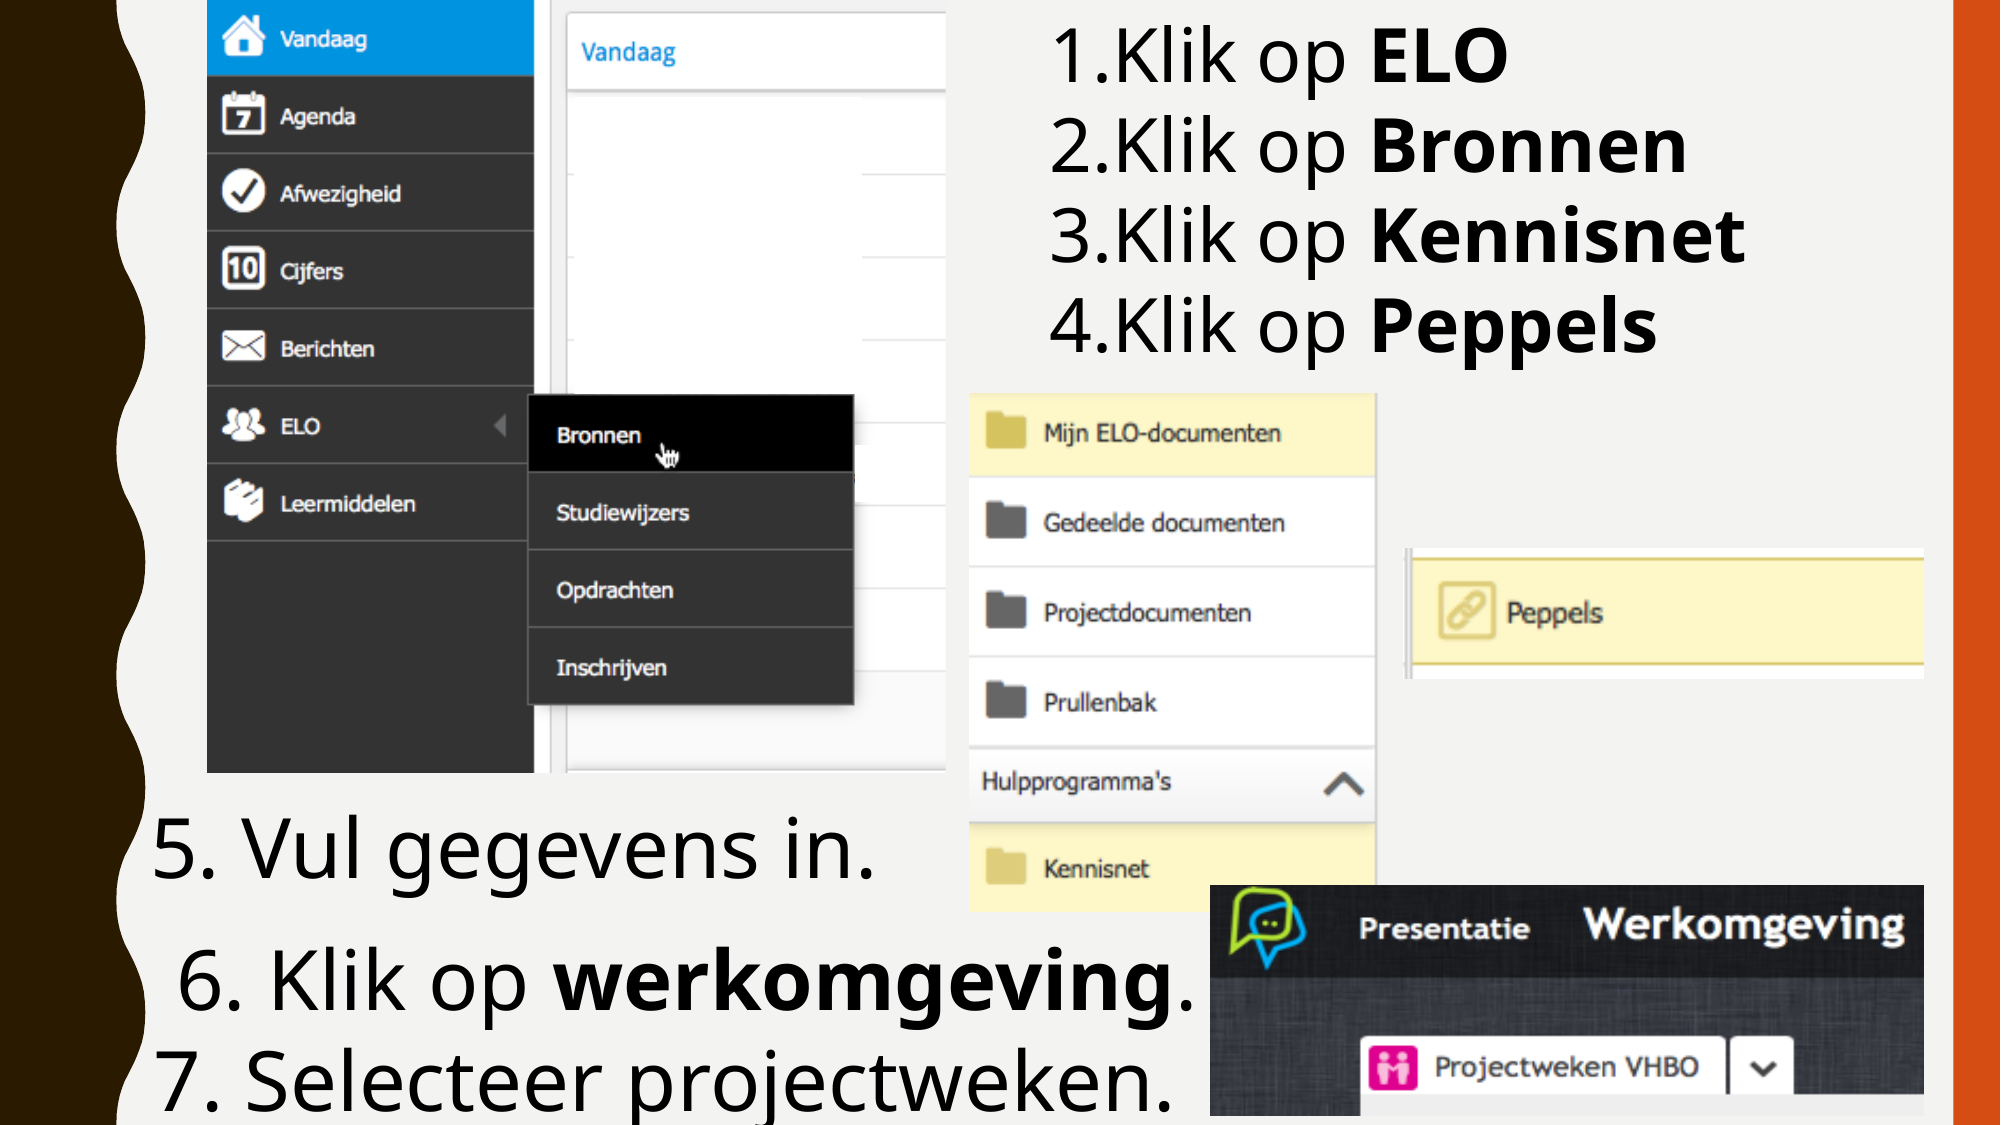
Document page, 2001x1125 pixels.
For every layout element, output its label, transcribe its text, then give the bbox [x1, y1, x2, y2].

text_box 5. Vul gegevens in. [135, 787, 915, 903]
text_box 6. Klik op werkomgeving. [161, 919, 1210, 1020]
text_box Klik op ELO Klik op Bronnen Klik op Kennisnet Klik op Peppels [1034, 0, 1847, 375]
picture [969, 393, 1924, 1116]
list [205, 0, 946, 773]
picture [1403, 548, 1924, 679]
text_box 7. Selecteer projectweken. [138, 1020, 1214, 1125]
